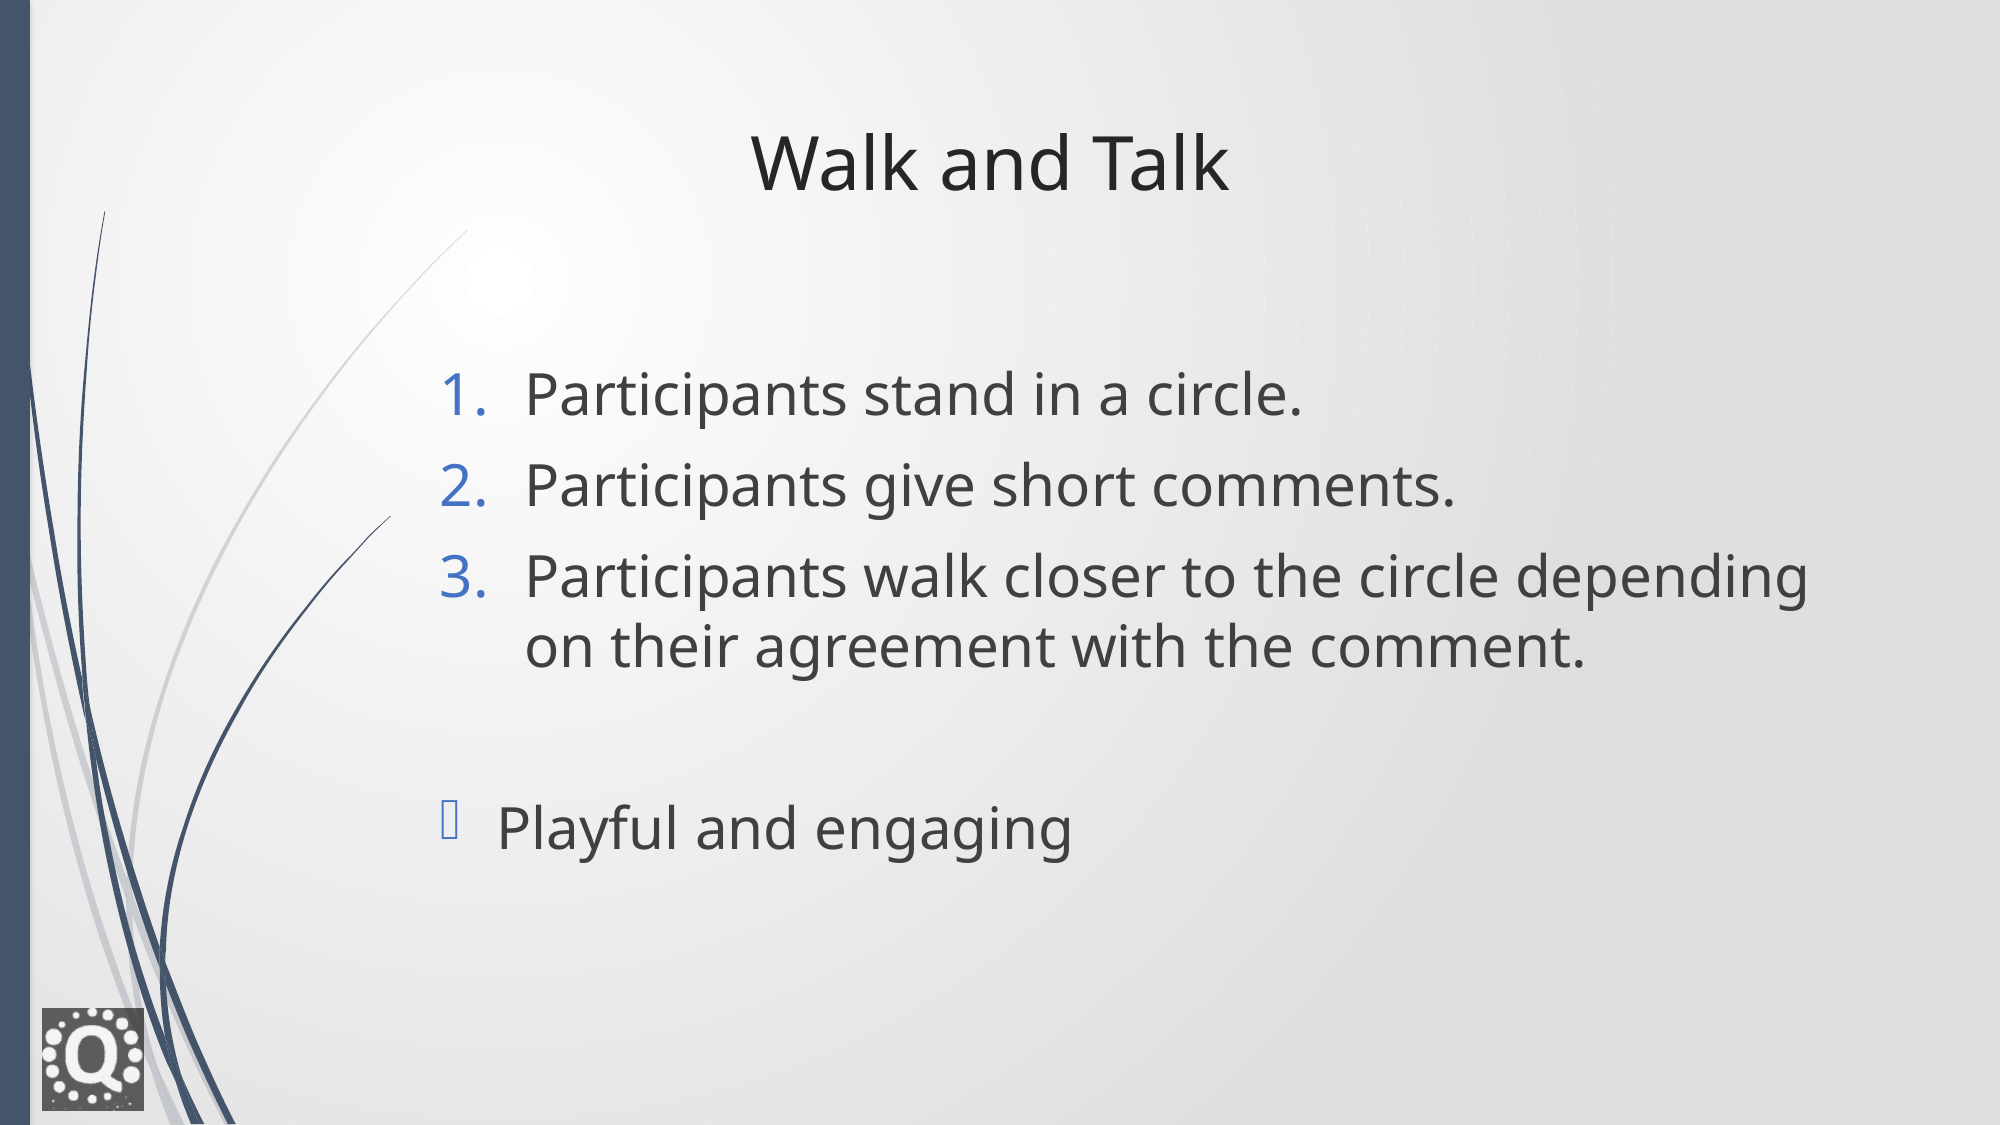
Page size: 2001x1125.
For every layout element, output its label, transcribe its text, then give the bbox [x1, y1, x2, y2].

picture [42, 1008, 144, 1111]
list Participants stand in a circle. Participants give short comments. Participants walk closer to the circle depending on their agreement with the comment. Playful and engaging [424, 350, 1888, 970]
title Walk and Talk [269, 107, 1731, 318]
